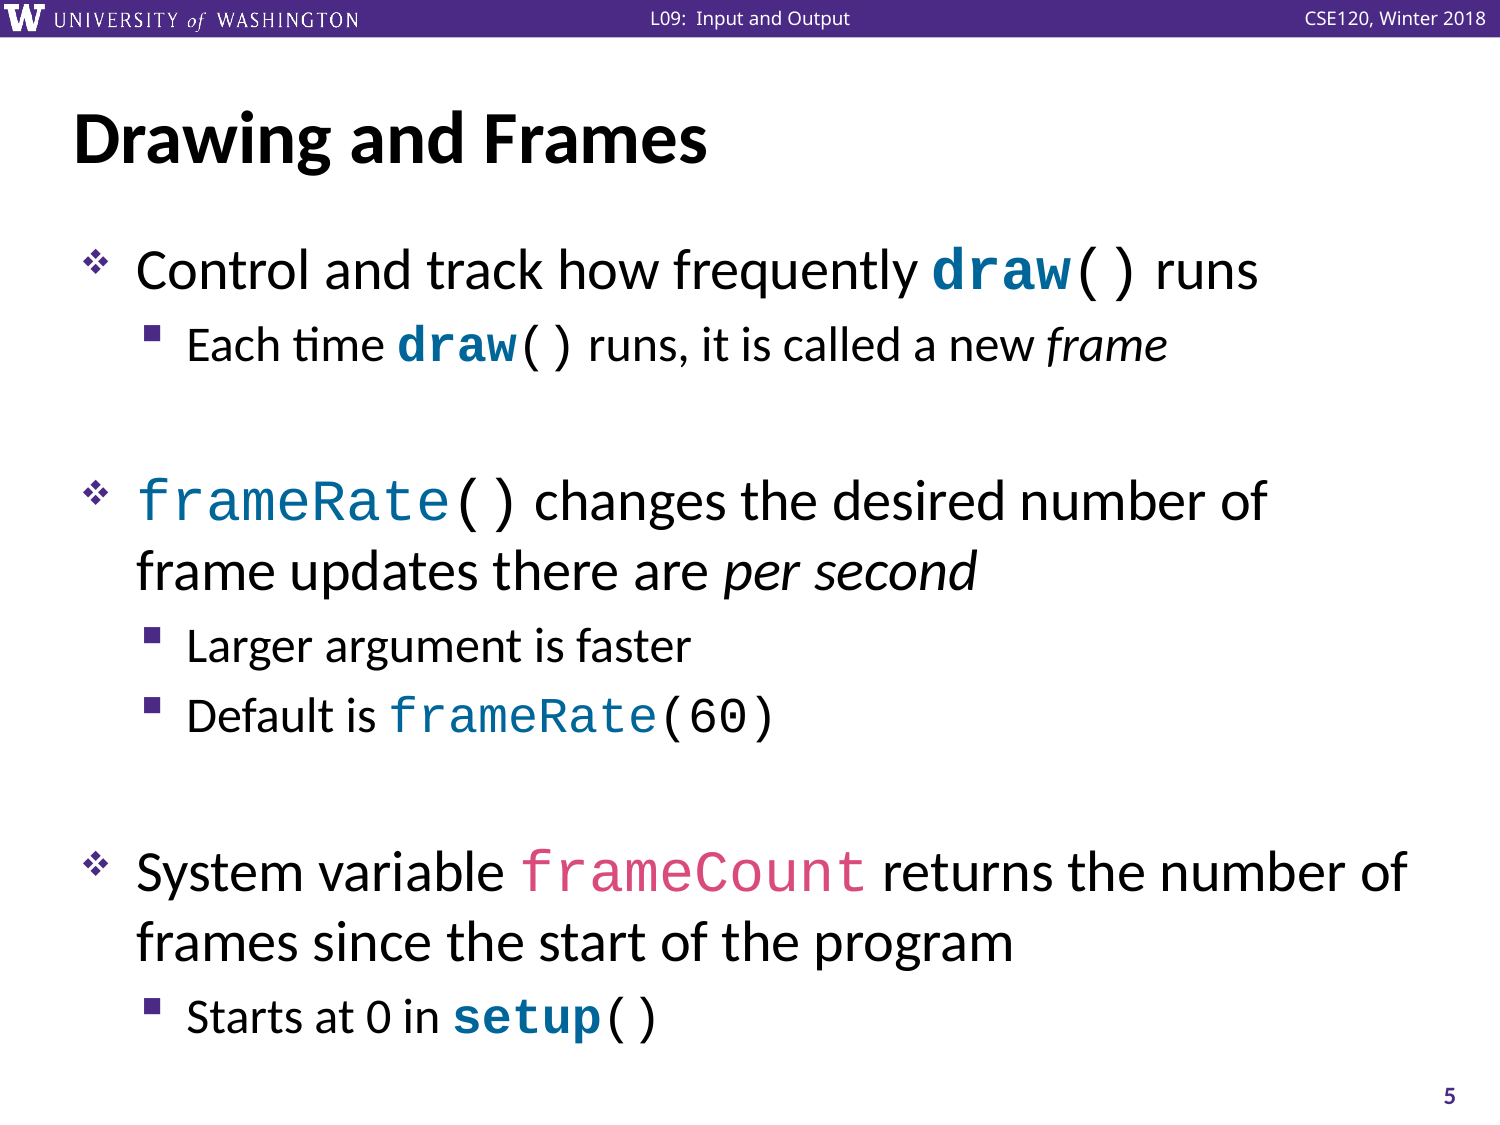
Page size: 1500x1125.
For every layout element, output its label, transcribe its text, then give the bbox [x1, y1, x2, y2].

title Drawing and Frames [58, 71, 1438, 197]
list Control and track how frequently draw() runs Each time draw() runs, it is called a new frame frameRate() changes the desired number of frame updates there are per second Larger argument is faster Default is frameRate(60) System variable frameCount returns the number of frames since the start of the program Starts at 0 in setup() [64, 223, 1438, 1040]
slide_number 5 [1400, 1065, 1500, 1125]
picture [4, 4, 358, 32]
